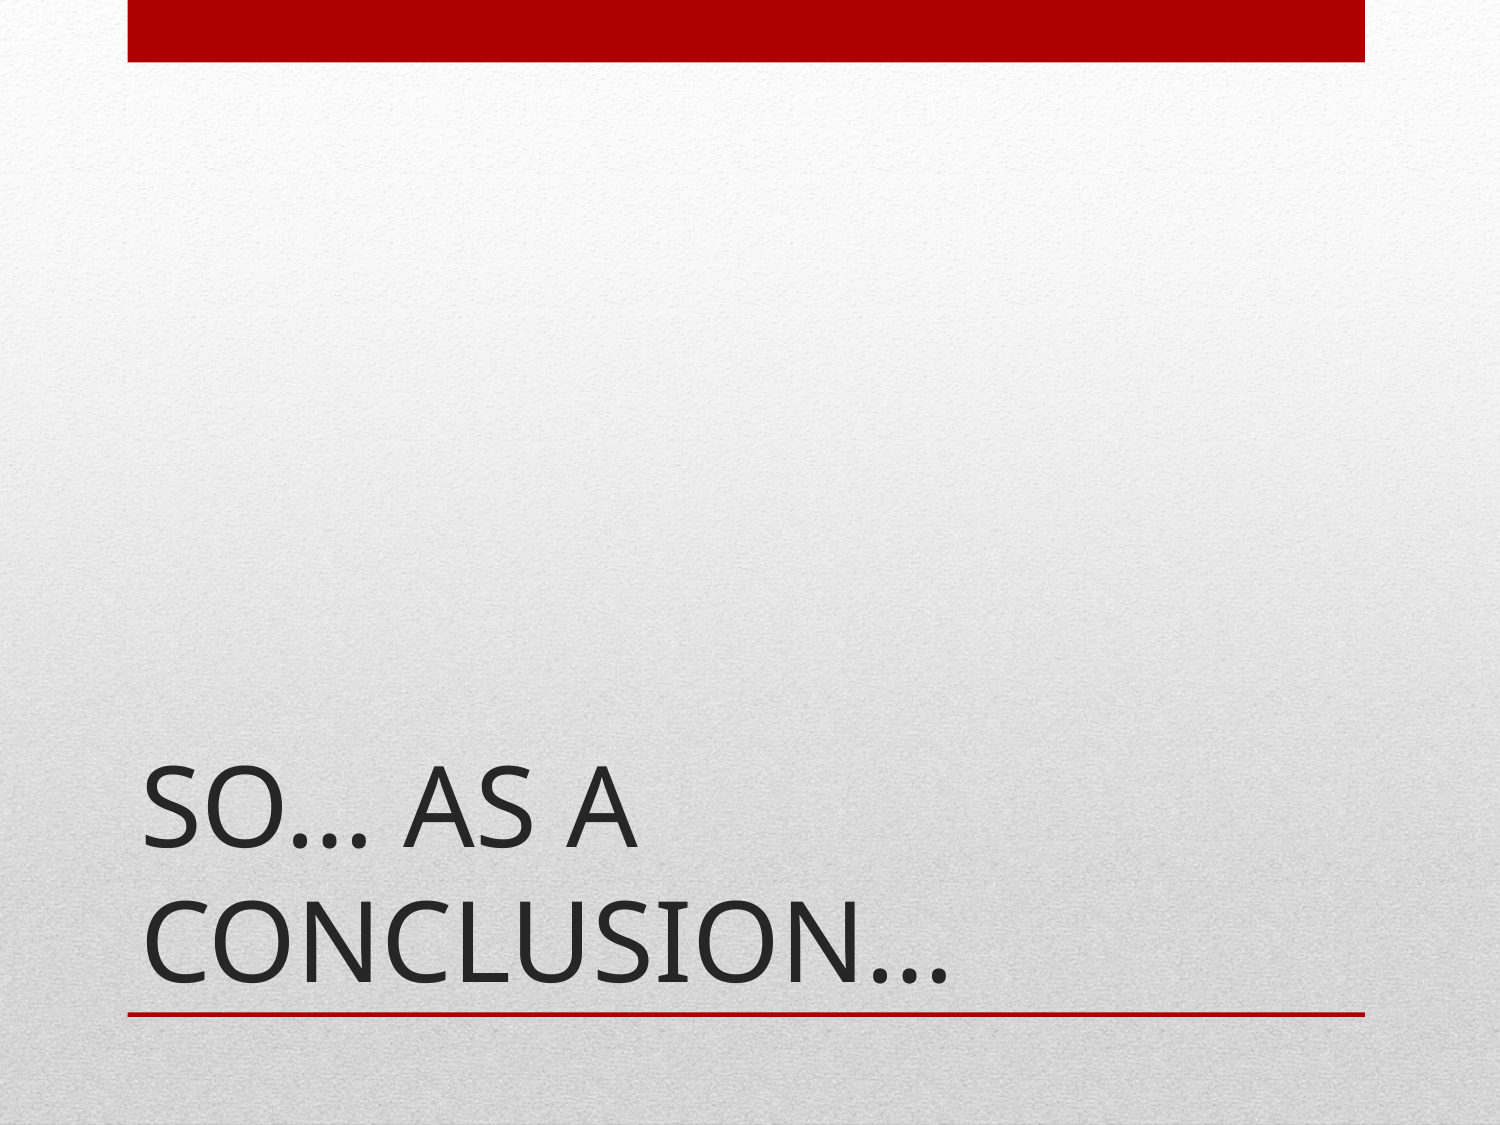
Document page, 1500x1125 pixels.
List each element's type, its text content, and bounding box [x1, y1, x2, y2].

title SO… AS A CONCLUSION… [125, 750, 1238, 1013]
